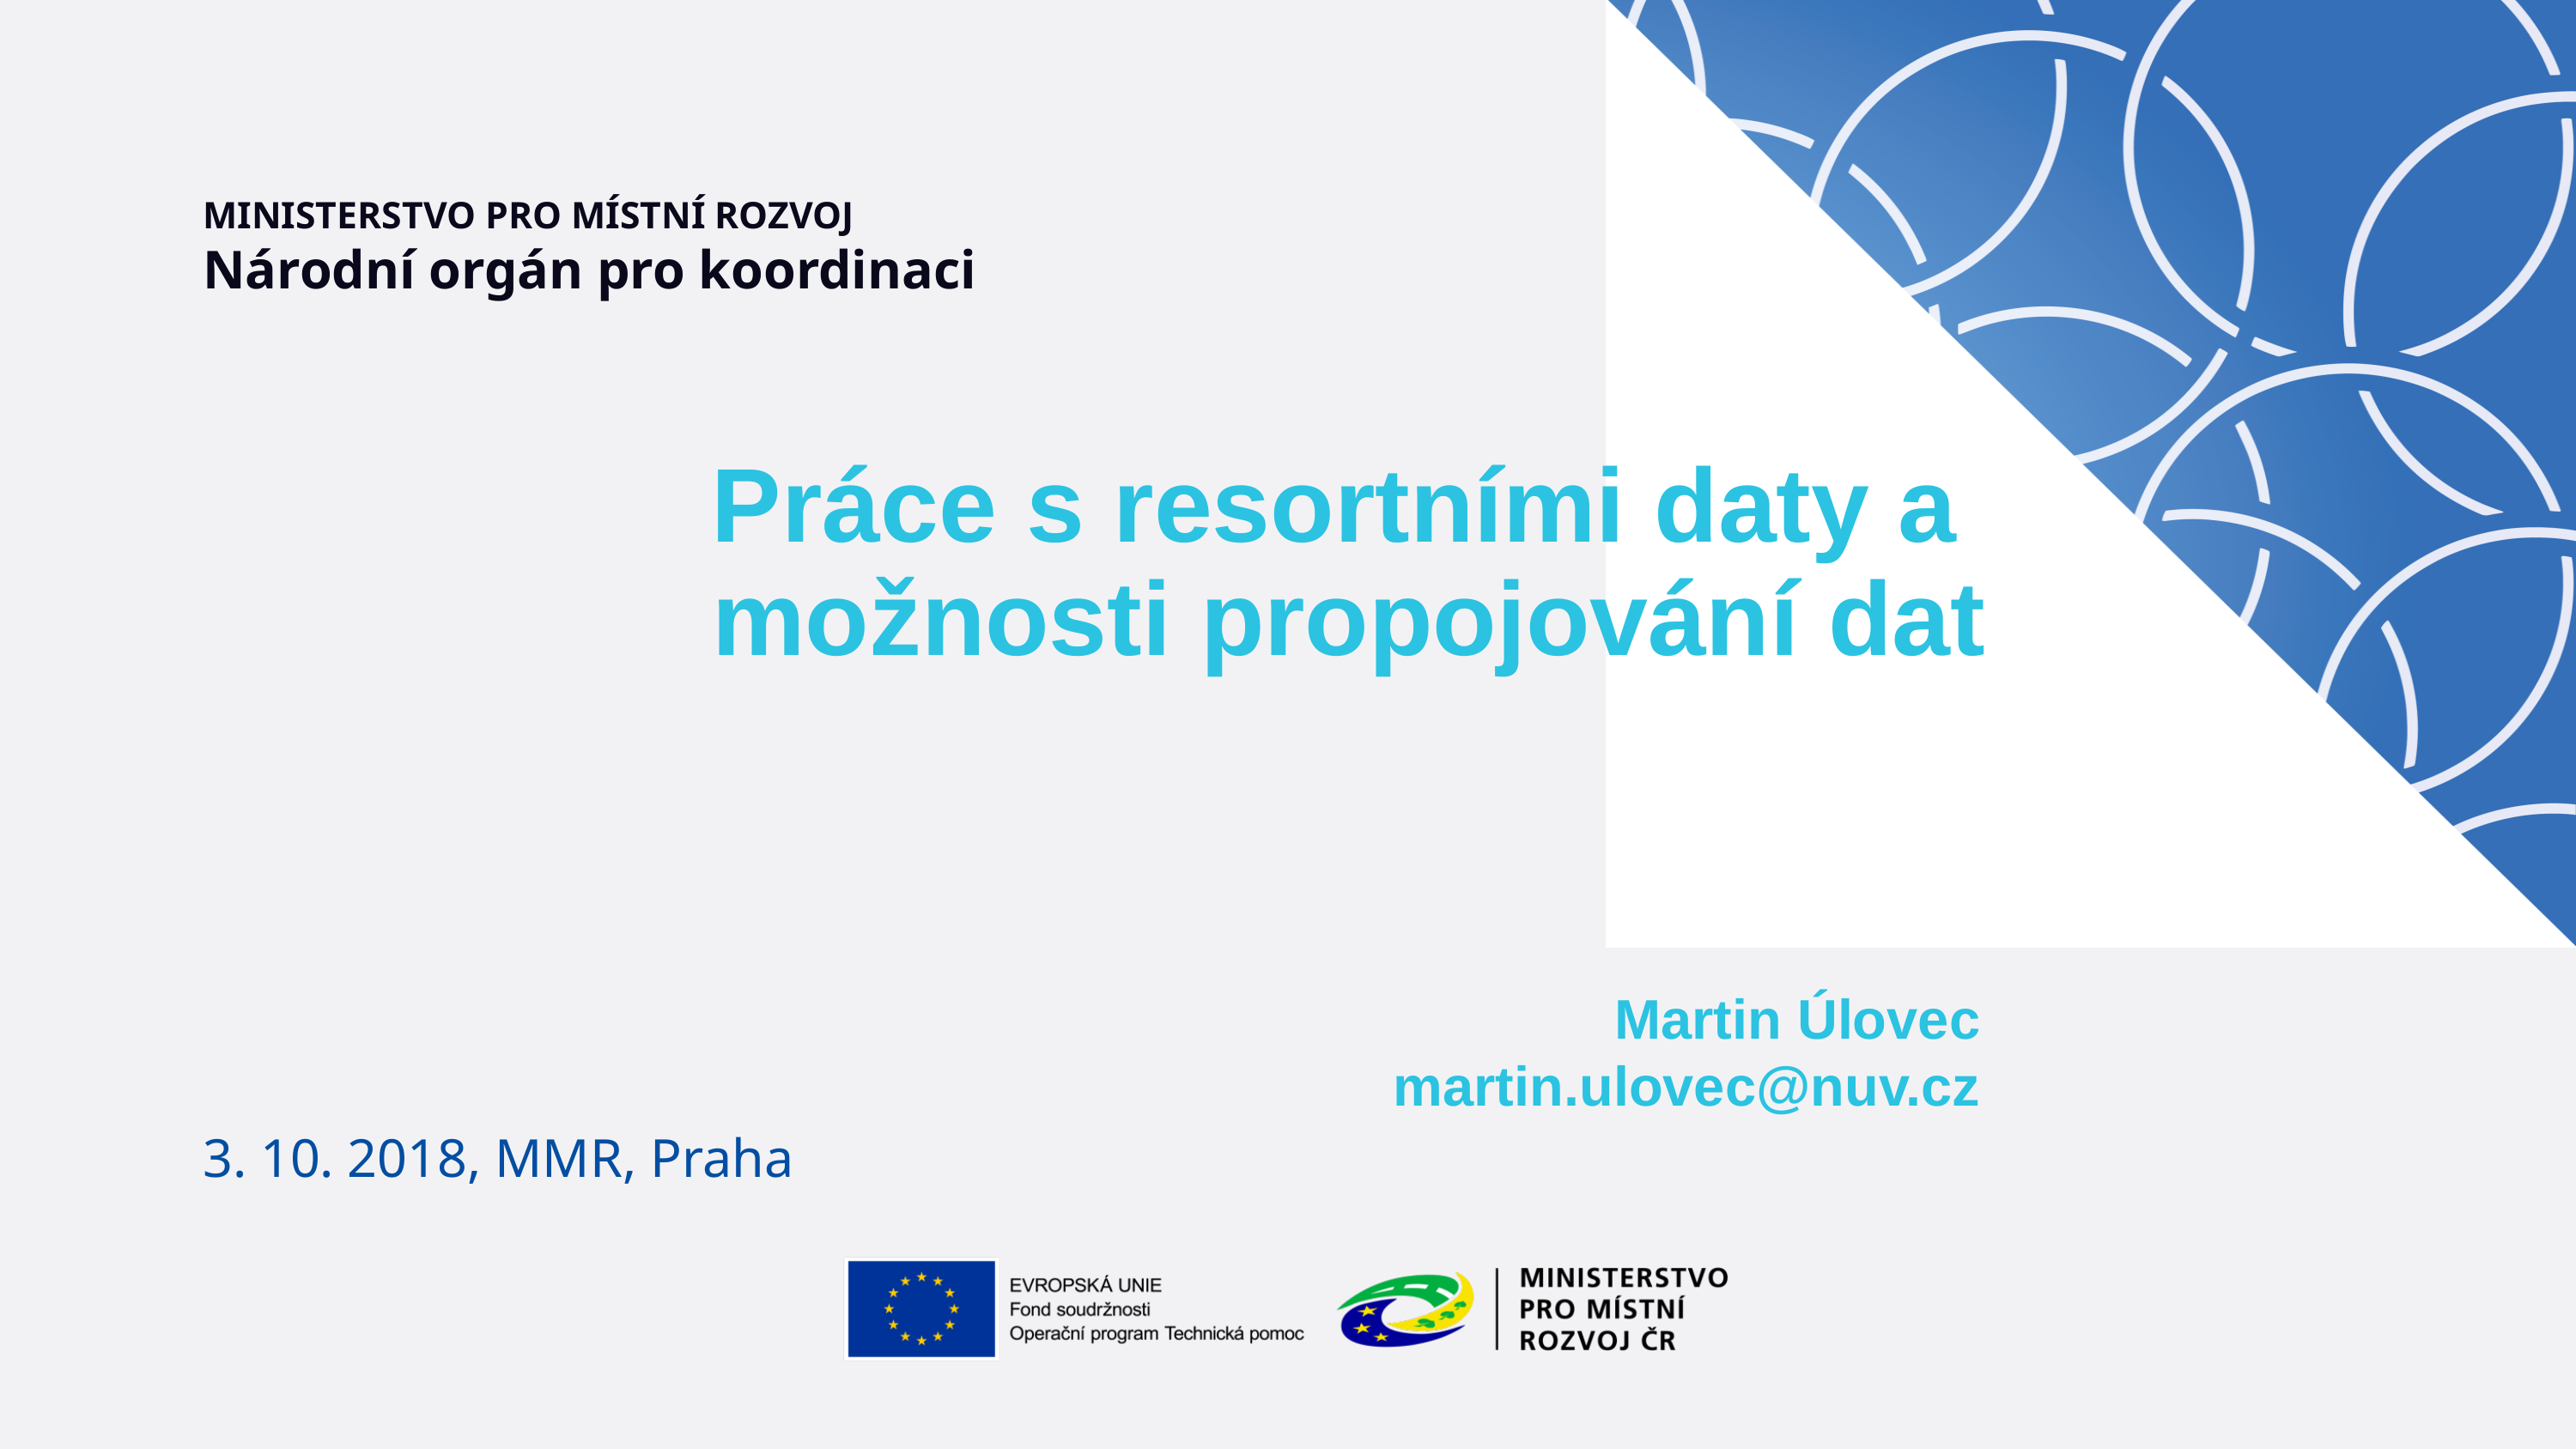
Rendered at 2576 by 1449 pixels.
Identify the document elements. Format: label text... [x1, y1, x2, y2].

list 3. 10. 2018, MMR, Praha [190, 1125, 1164, 1200]
picture [1606, 0, 2576, 948]
title Práce s resortními daty a možnosti propojování dat [190, 446, 2509, 688]
picture [816, 1229, 1760, 1389]
subtitle Martin Úlovec martin.ulovec@nuv.cz [190, 976, 1994, 1125]
